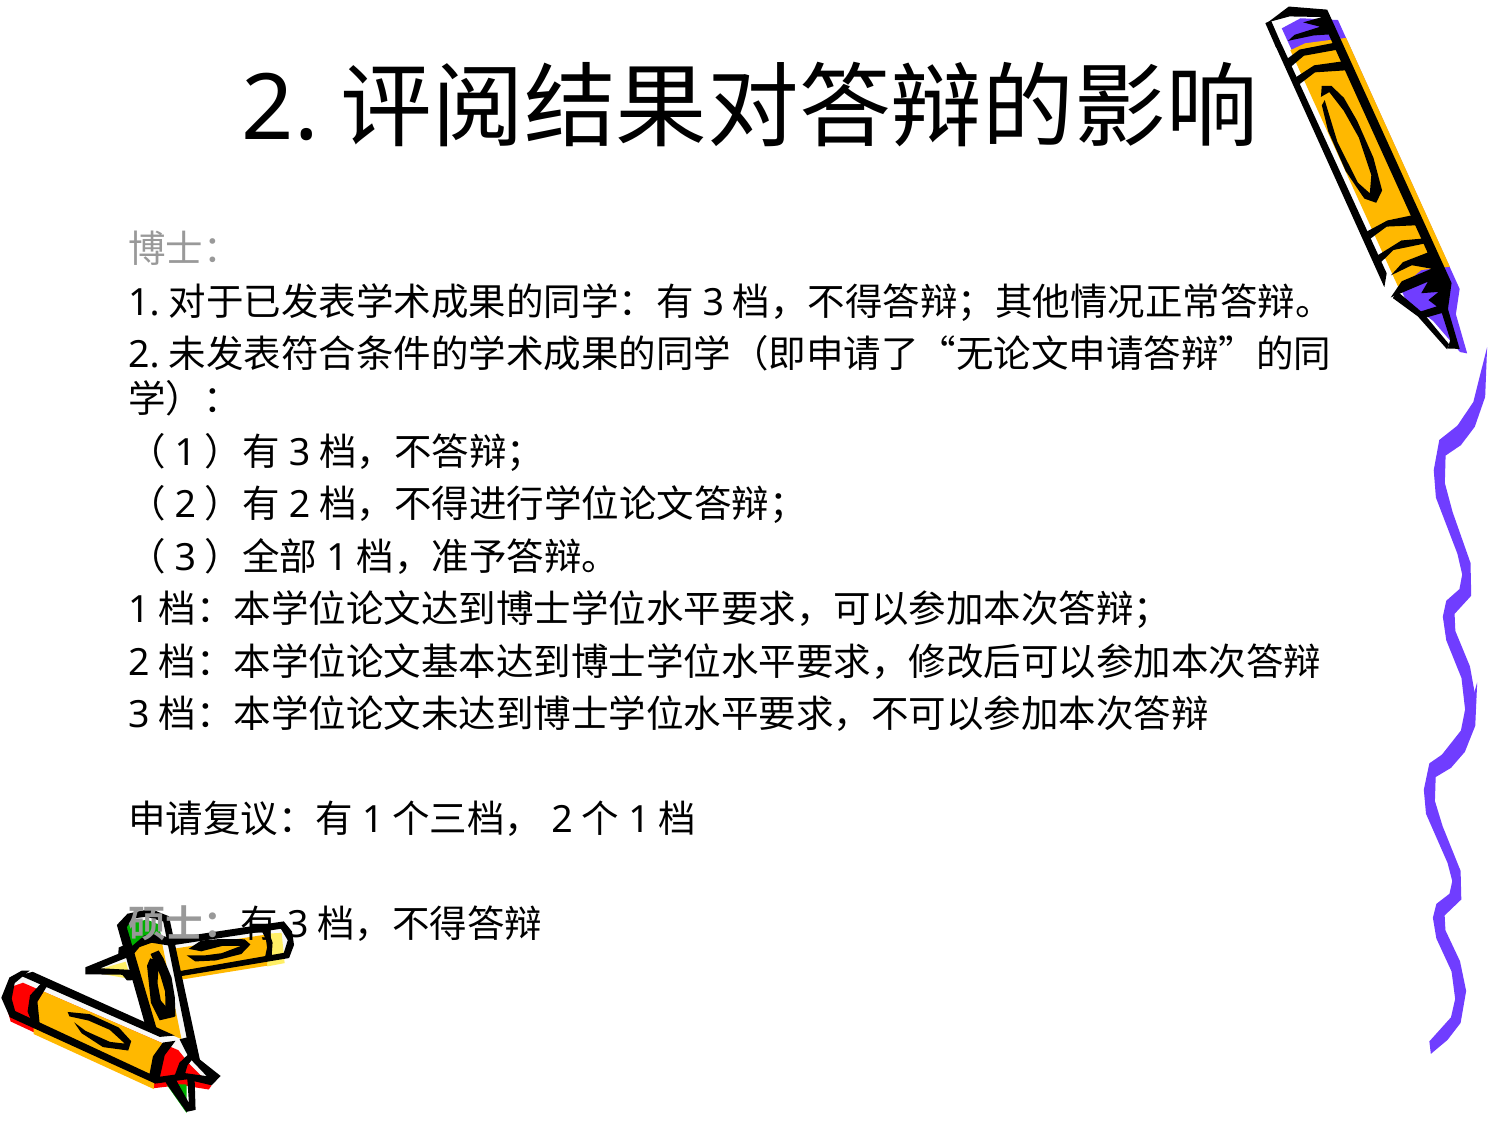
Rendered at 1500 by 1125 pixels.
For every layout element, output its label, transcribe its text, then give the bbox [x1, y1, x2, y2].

list 博士： 1.对于已发表学术成果的同学：有3档，不得答辩；其他情况正常答辩。 2.未发表符合条件的学术成果的同学（即申请了“无论文申请答辩”的同学）： （1）有3档，不答辩； （2）有2档，不得进行学位论文答辩； （3）全部1档，准予答辩。 1档：本学位论文达到博士学位水平要求，可以参加本次答辩； 2档：本学位论文基本达到博士学位水平要求，修改后可以参加本次答辩 3档：本学位论文未达到博士学位水平要求，不可以参加本次答辩 申请复议：有1个三档，2个1档 硕士：有3档，不得答辩 [112, 164, 1376, 1007]
title 2.评阅结果对答辩的影响 [124, 0, 1376, 164]
